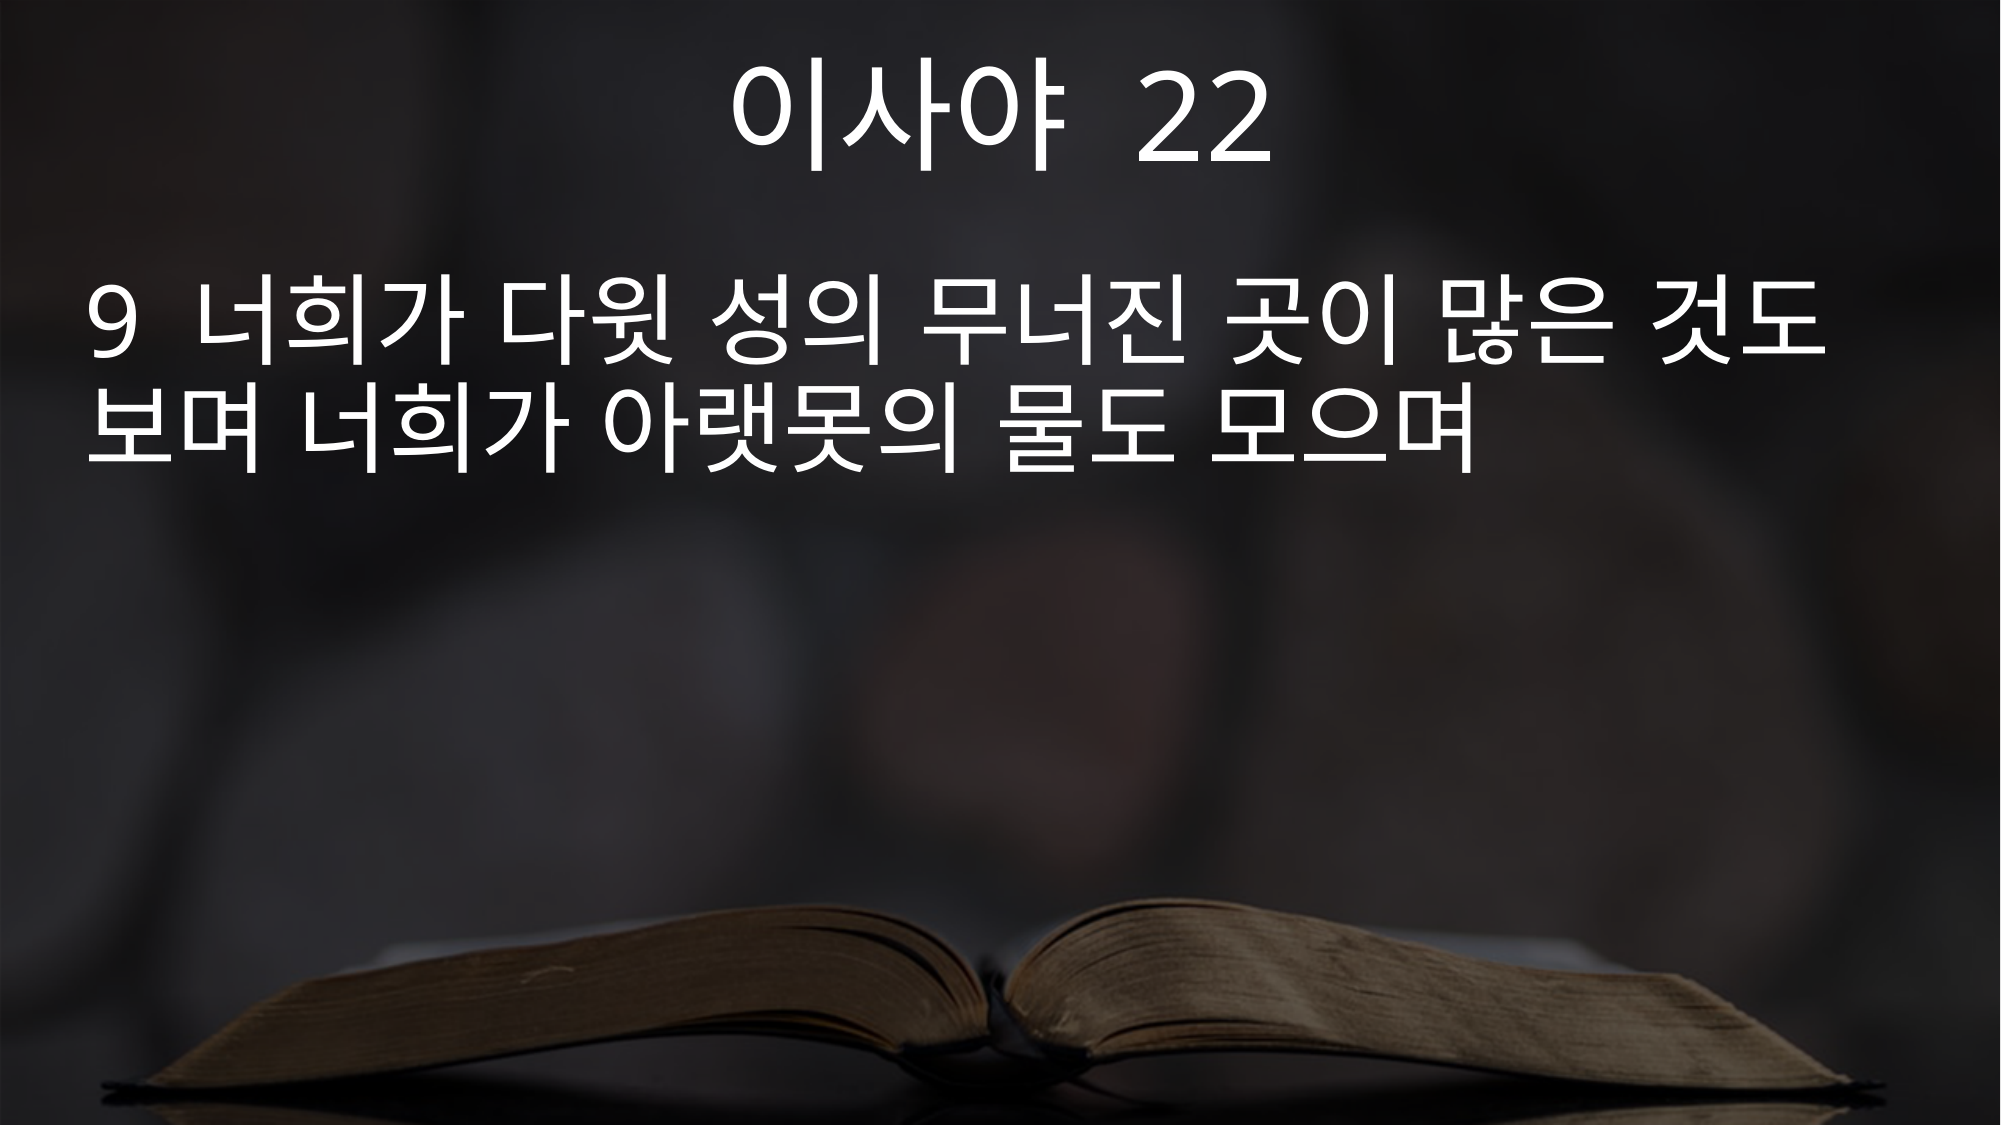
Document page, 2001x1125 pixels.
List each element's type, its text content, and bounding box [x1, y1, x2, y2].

picture [0, 0, 2001, 1125]
footer 이사야 22 [0, 32, 2000, 192]
list 9 너희가 다윗 성의 무너진 곳이 많은 것도 보며 너희가 아랫못의 물도 모으며 [69, 263, 1953, 423]
